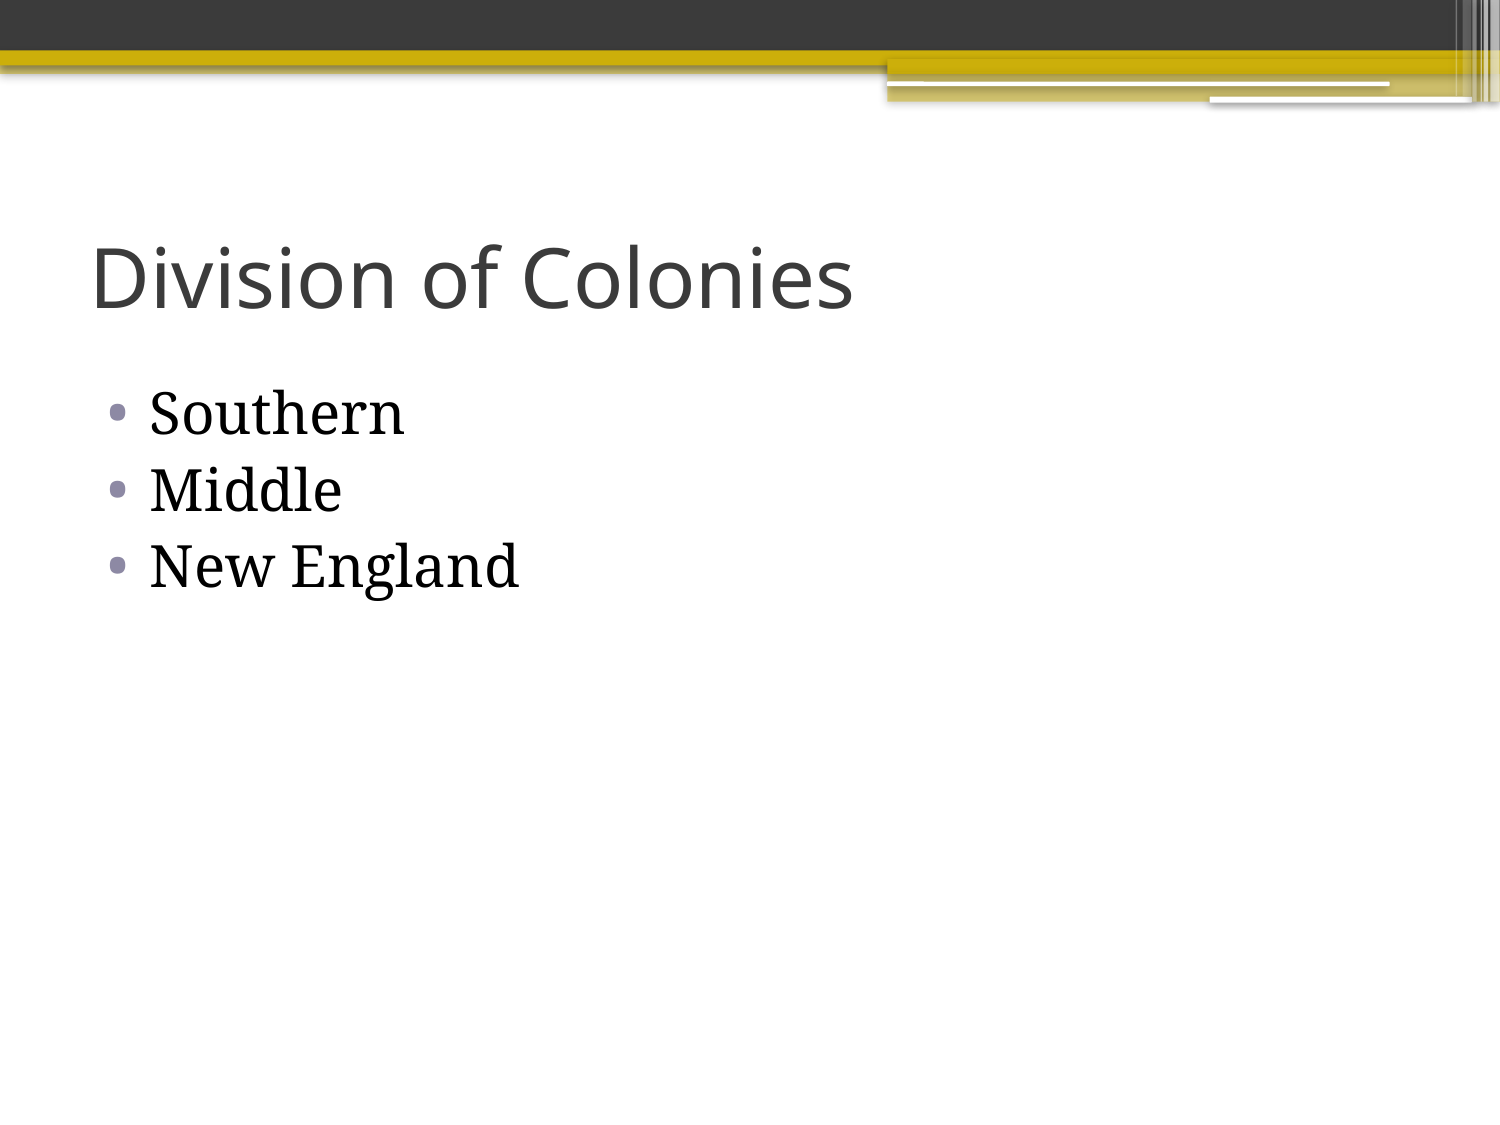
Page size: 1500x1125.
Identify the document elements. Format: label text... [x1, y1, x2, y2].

title Division of Colonies [75, 187, 1425, 363]
list Southern Middle New England [75, 368, 1425, 1079]
